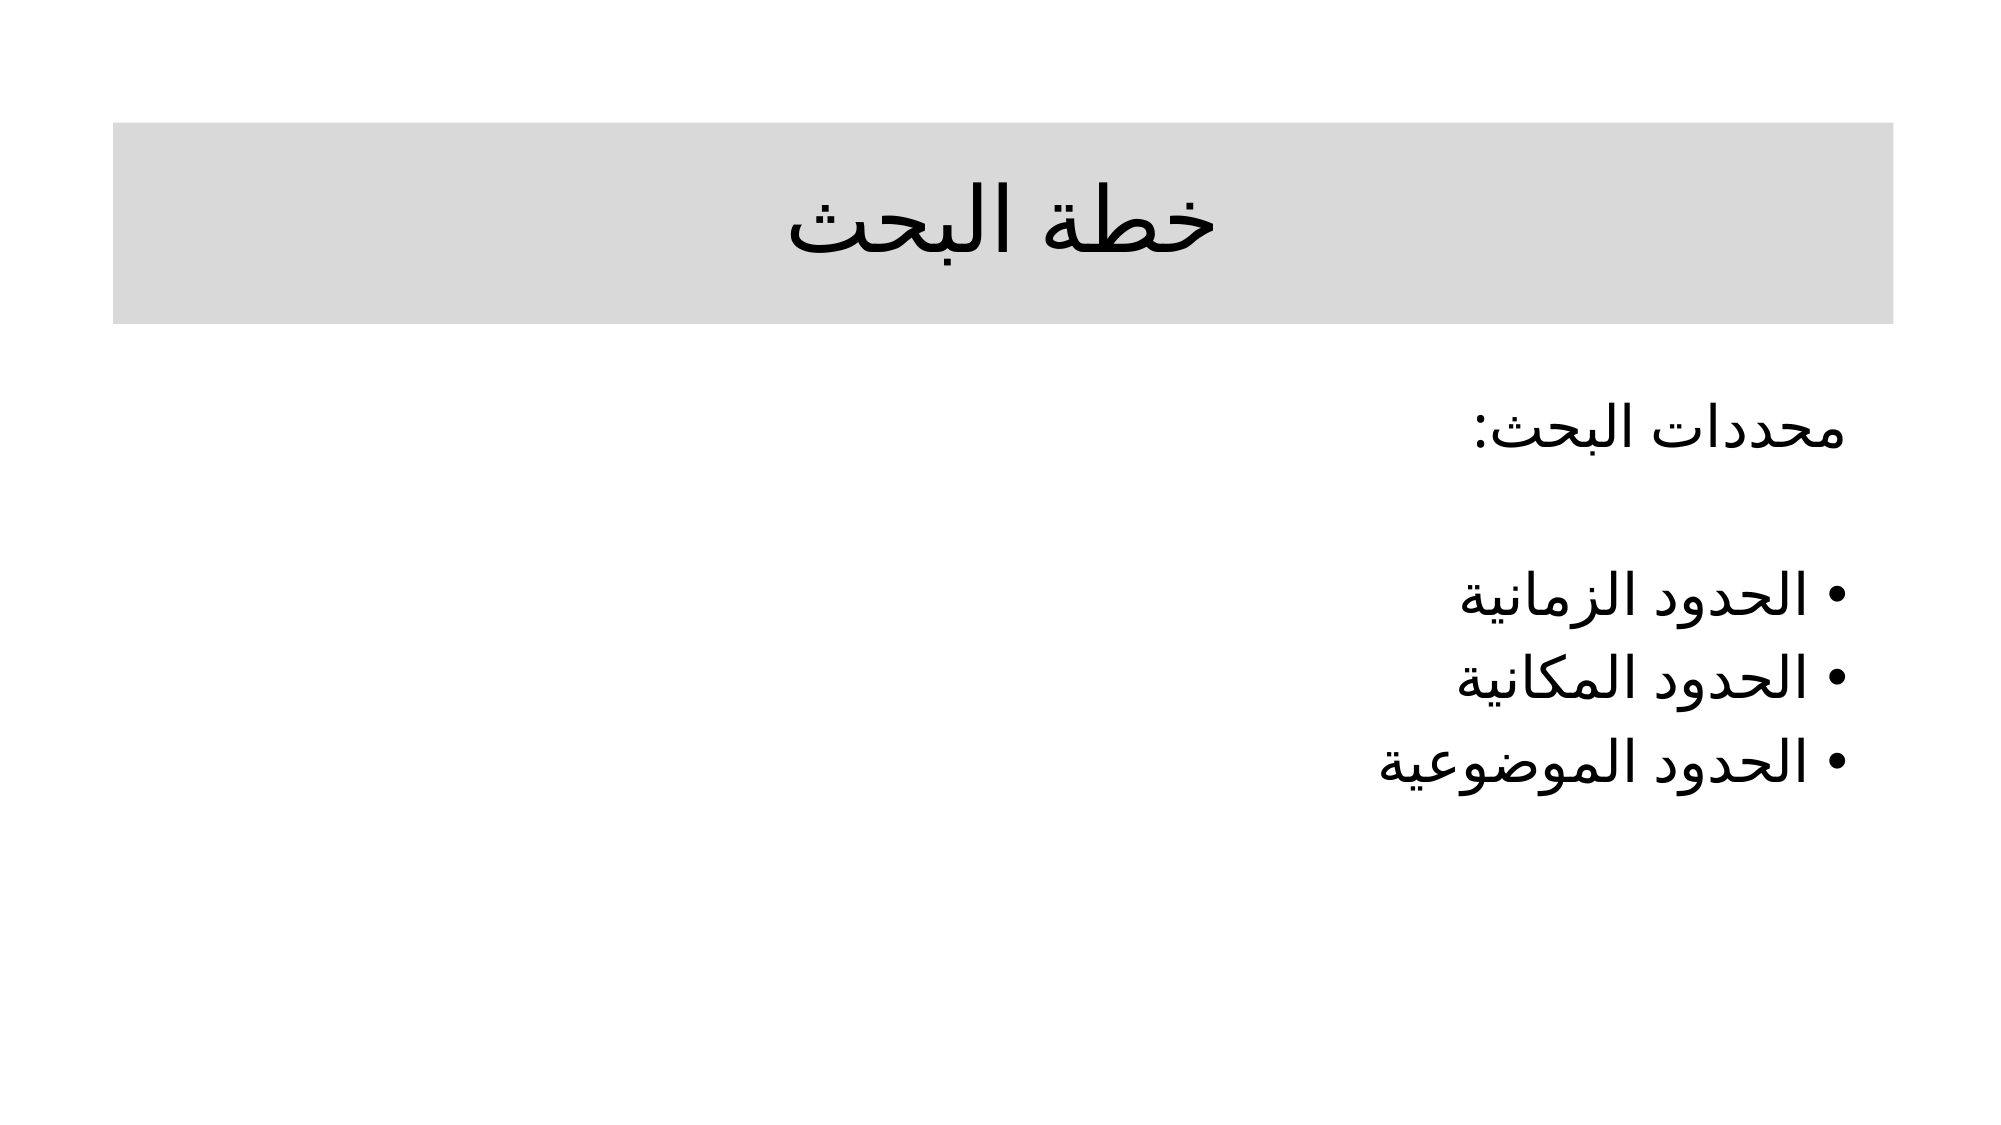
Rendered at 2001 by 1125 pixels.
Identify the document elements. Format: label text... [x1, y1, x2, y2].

title خطة البحث [113, 122, 1894, 324]
list محددات البحث: الحدود الزمانية الحدود المكانية الحدود الموضوعية [137, 299, 1863, 1014]
